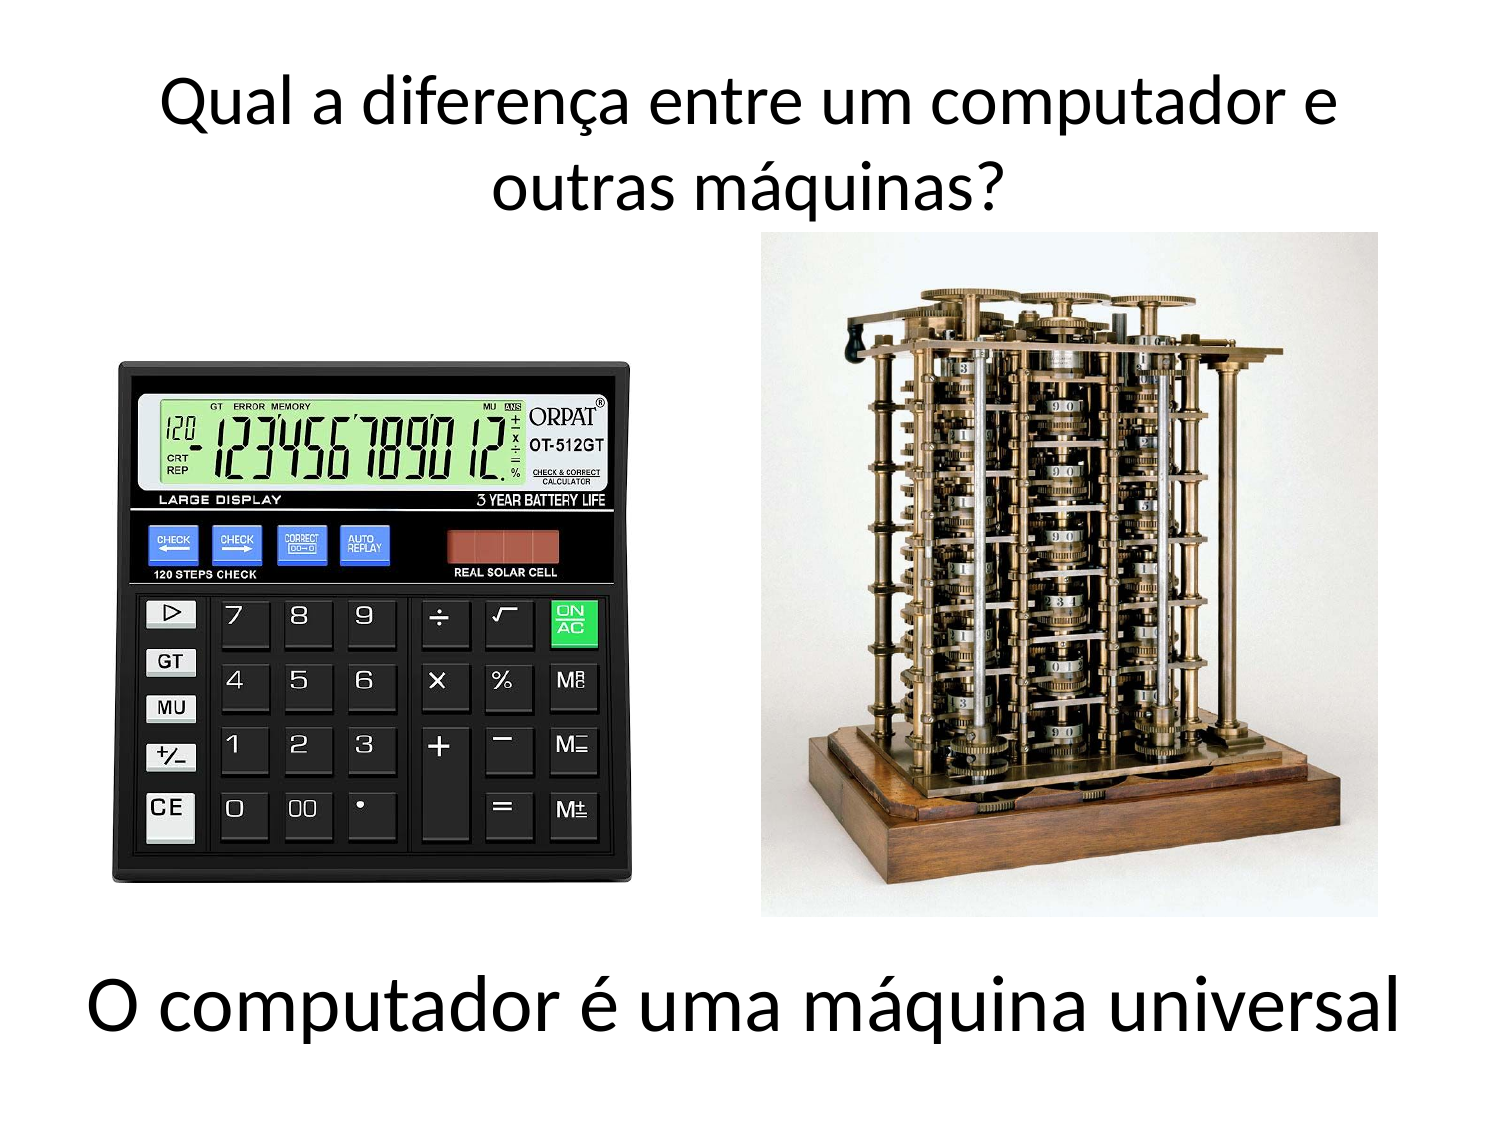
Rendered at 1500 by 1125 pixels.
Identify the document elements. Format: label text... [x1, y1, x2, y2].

picture [761, 232, 1379, 918]
text_box O computador é uma máquina universal [17, 905, 1474, 1093]
picture [111, 361, 633, 883]
title Qual a diferença entre um computador e outras máquinas? [75, 45, 1425, 233]
